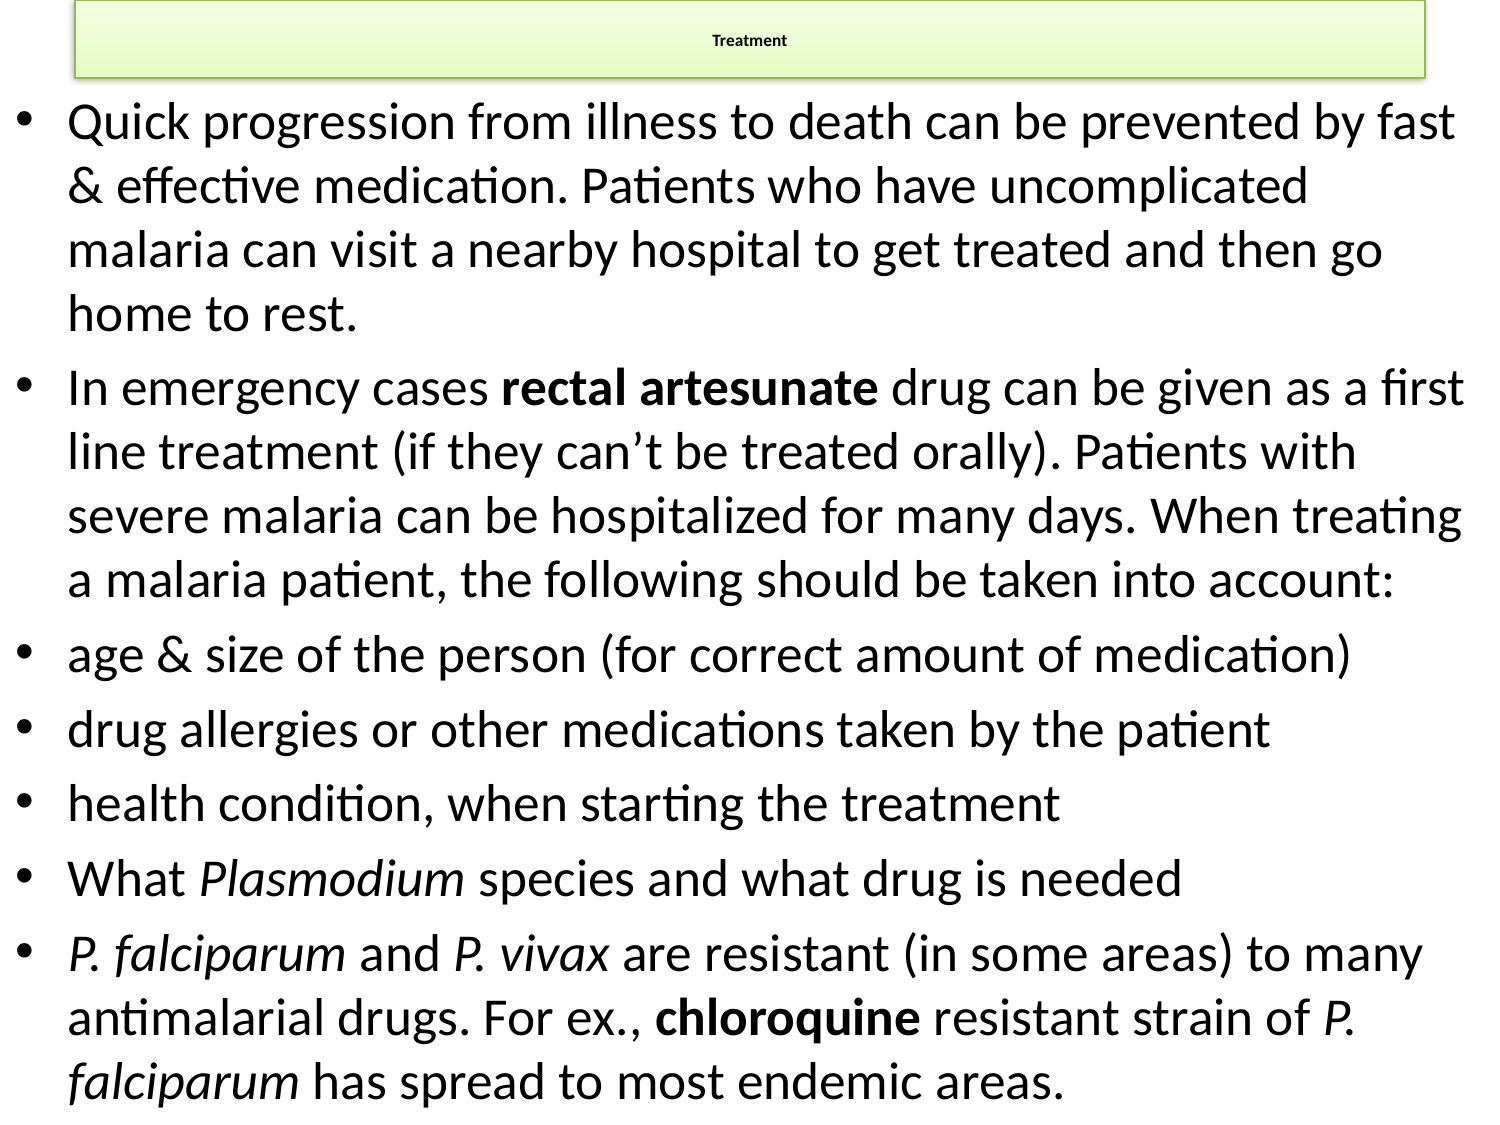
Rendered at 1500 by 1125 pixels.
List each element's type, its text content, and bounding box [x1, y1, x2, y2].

list Quick progression from illness to death can be prevented by fast & effective medication. Patients who have uncomplicated malaria can visit a nearby hospital to get treated and then go home to rest. In emergency cases rectal artesunate drug can be given as a first line treatment (if they can’t be treated orally). Patients with severe malaria can be hospitalized for many days. When treating a malaria patient, the following should be taken into account: age & size of the person (for correct amount of medication) drug allergies or other medications taken by the patient health condition, when starting the treatment What Plasmodium species and what drug is needed P. falciparum and P. vivax are resistant (in some areas) to many antimalarial drugs. For ex., chloroquine resistant strain of P. falciparum has spread to most endemic areas. [0, 78, 1500, 1125]
title Treatment [74, 0, 1426, 78]
